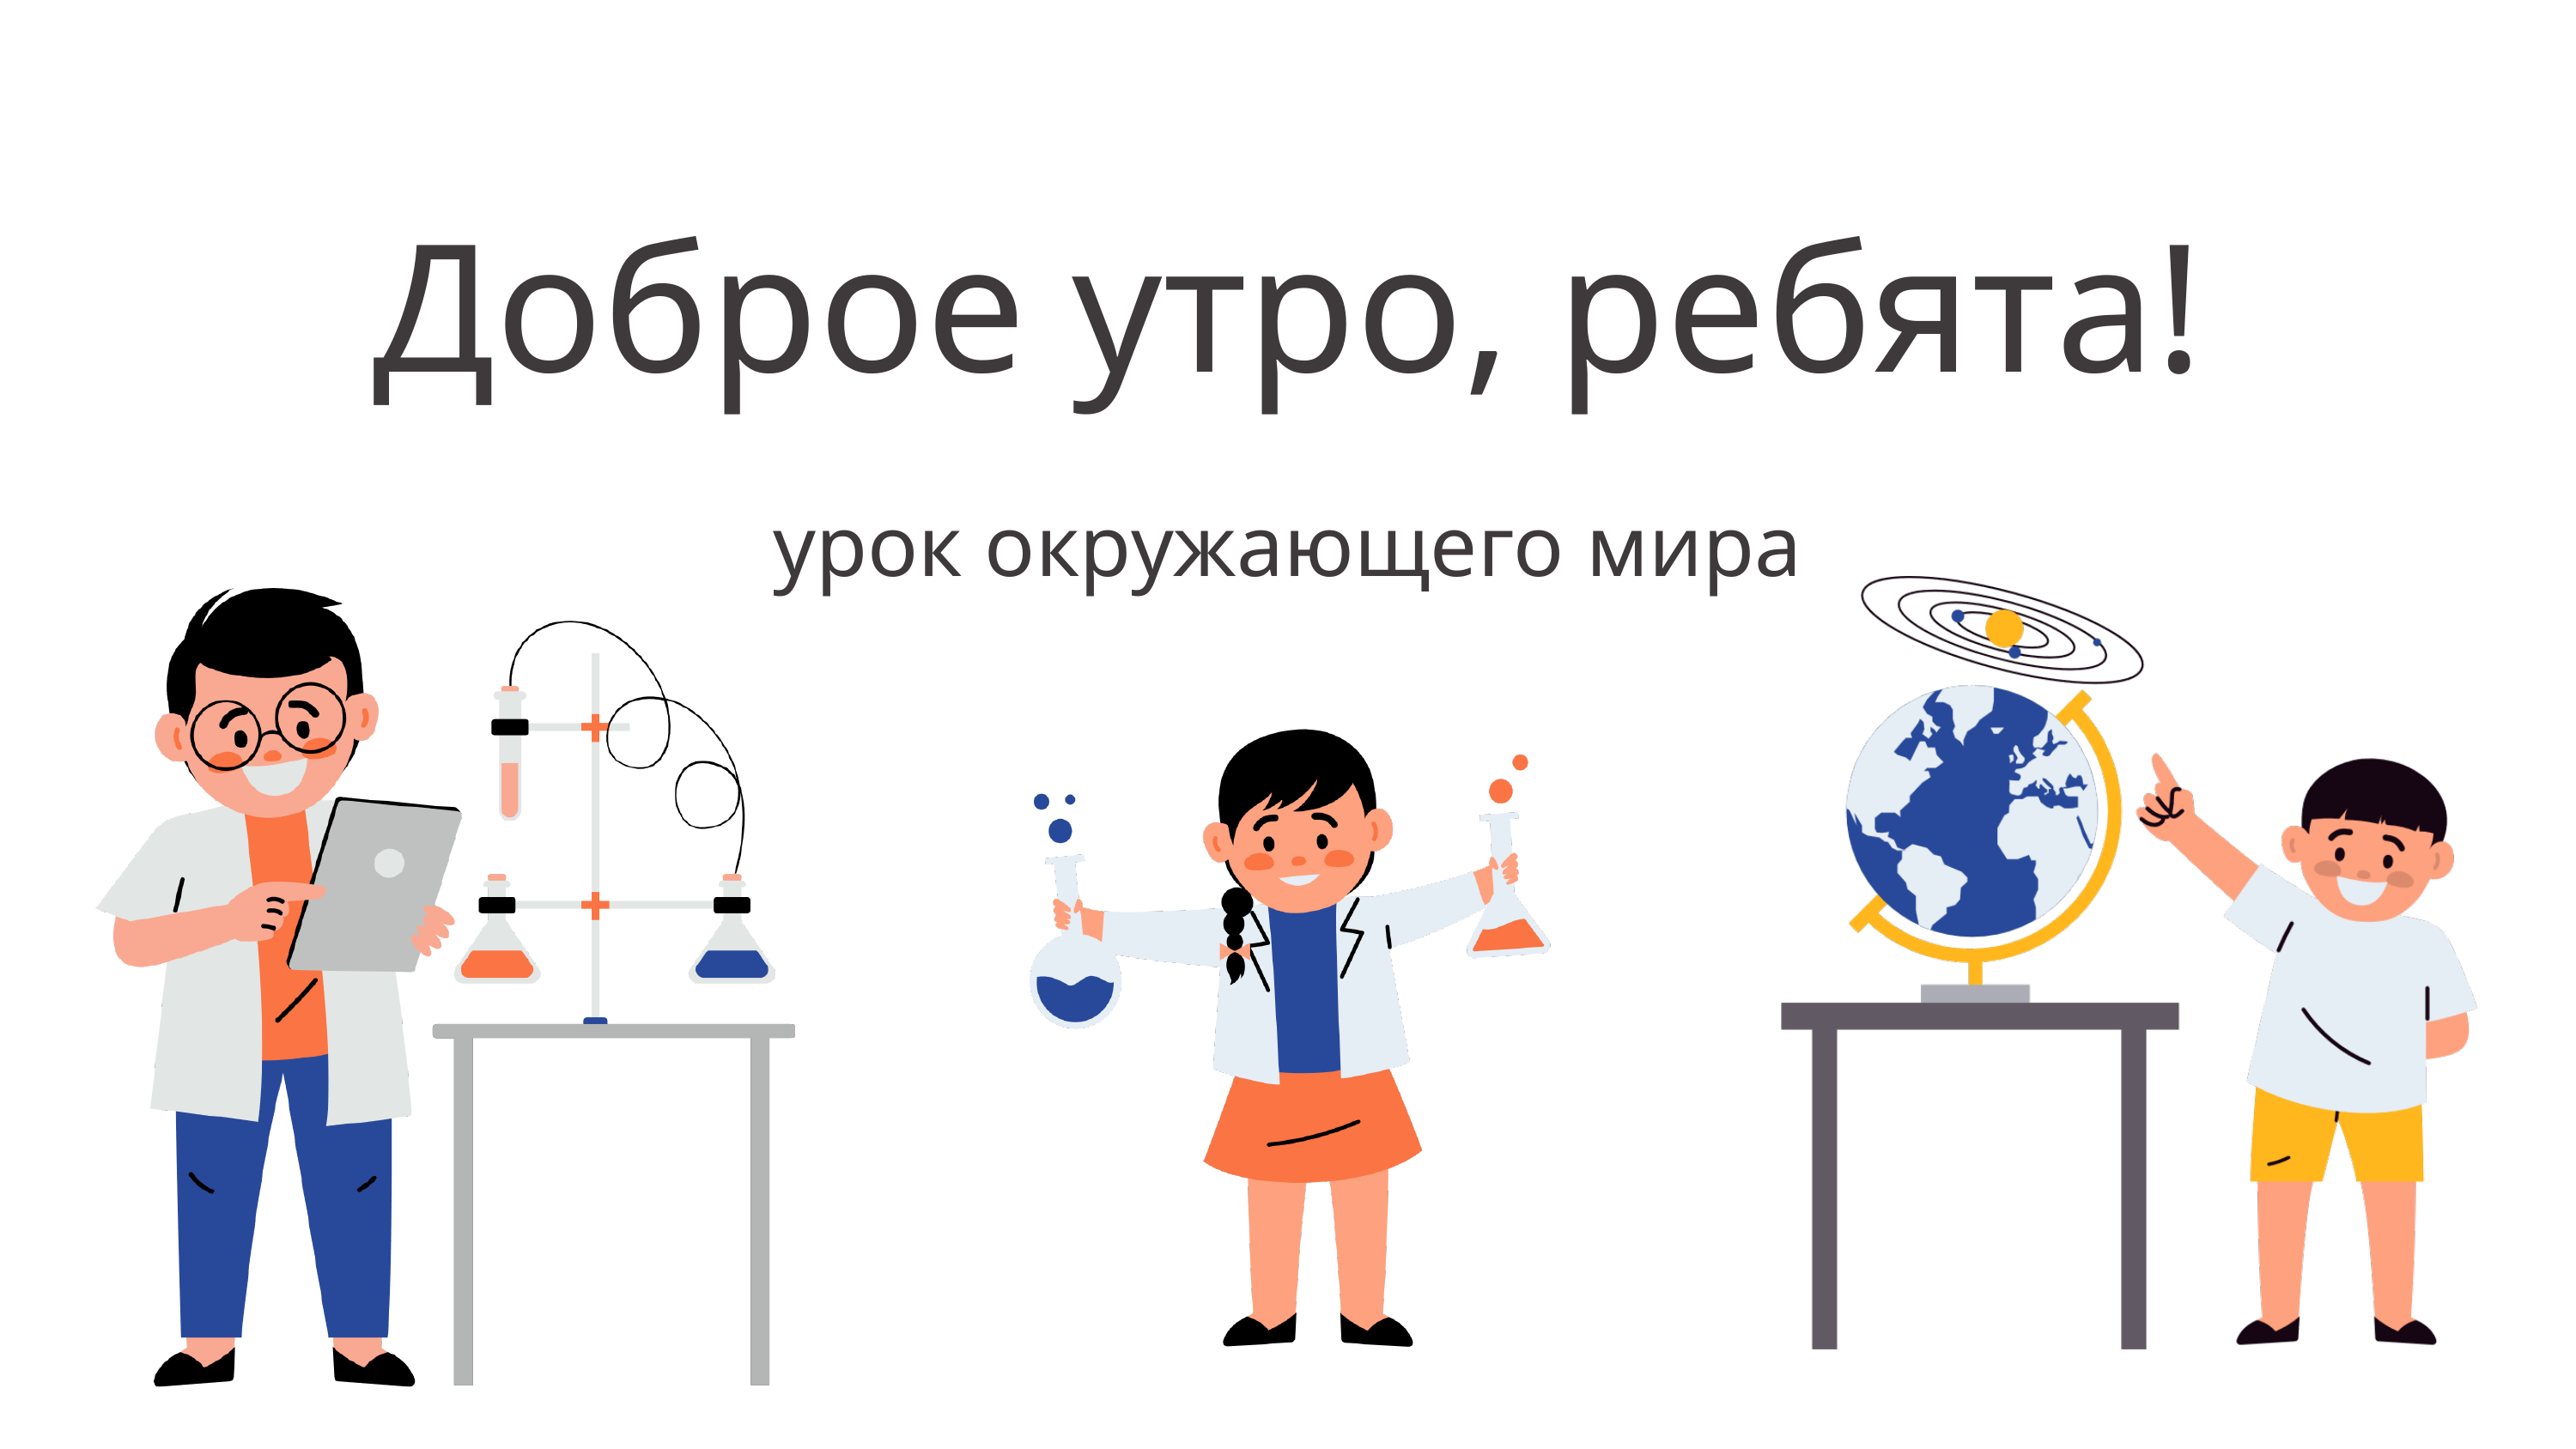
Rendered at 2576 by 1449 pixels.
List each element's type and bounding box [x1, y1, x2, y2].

picture [94, 576, 795, 1387]
picture [1023, 724, 1552, 1347]
text_box [279, 196, 2297, 600]
picture [1779, 576, 2479, 1349]
